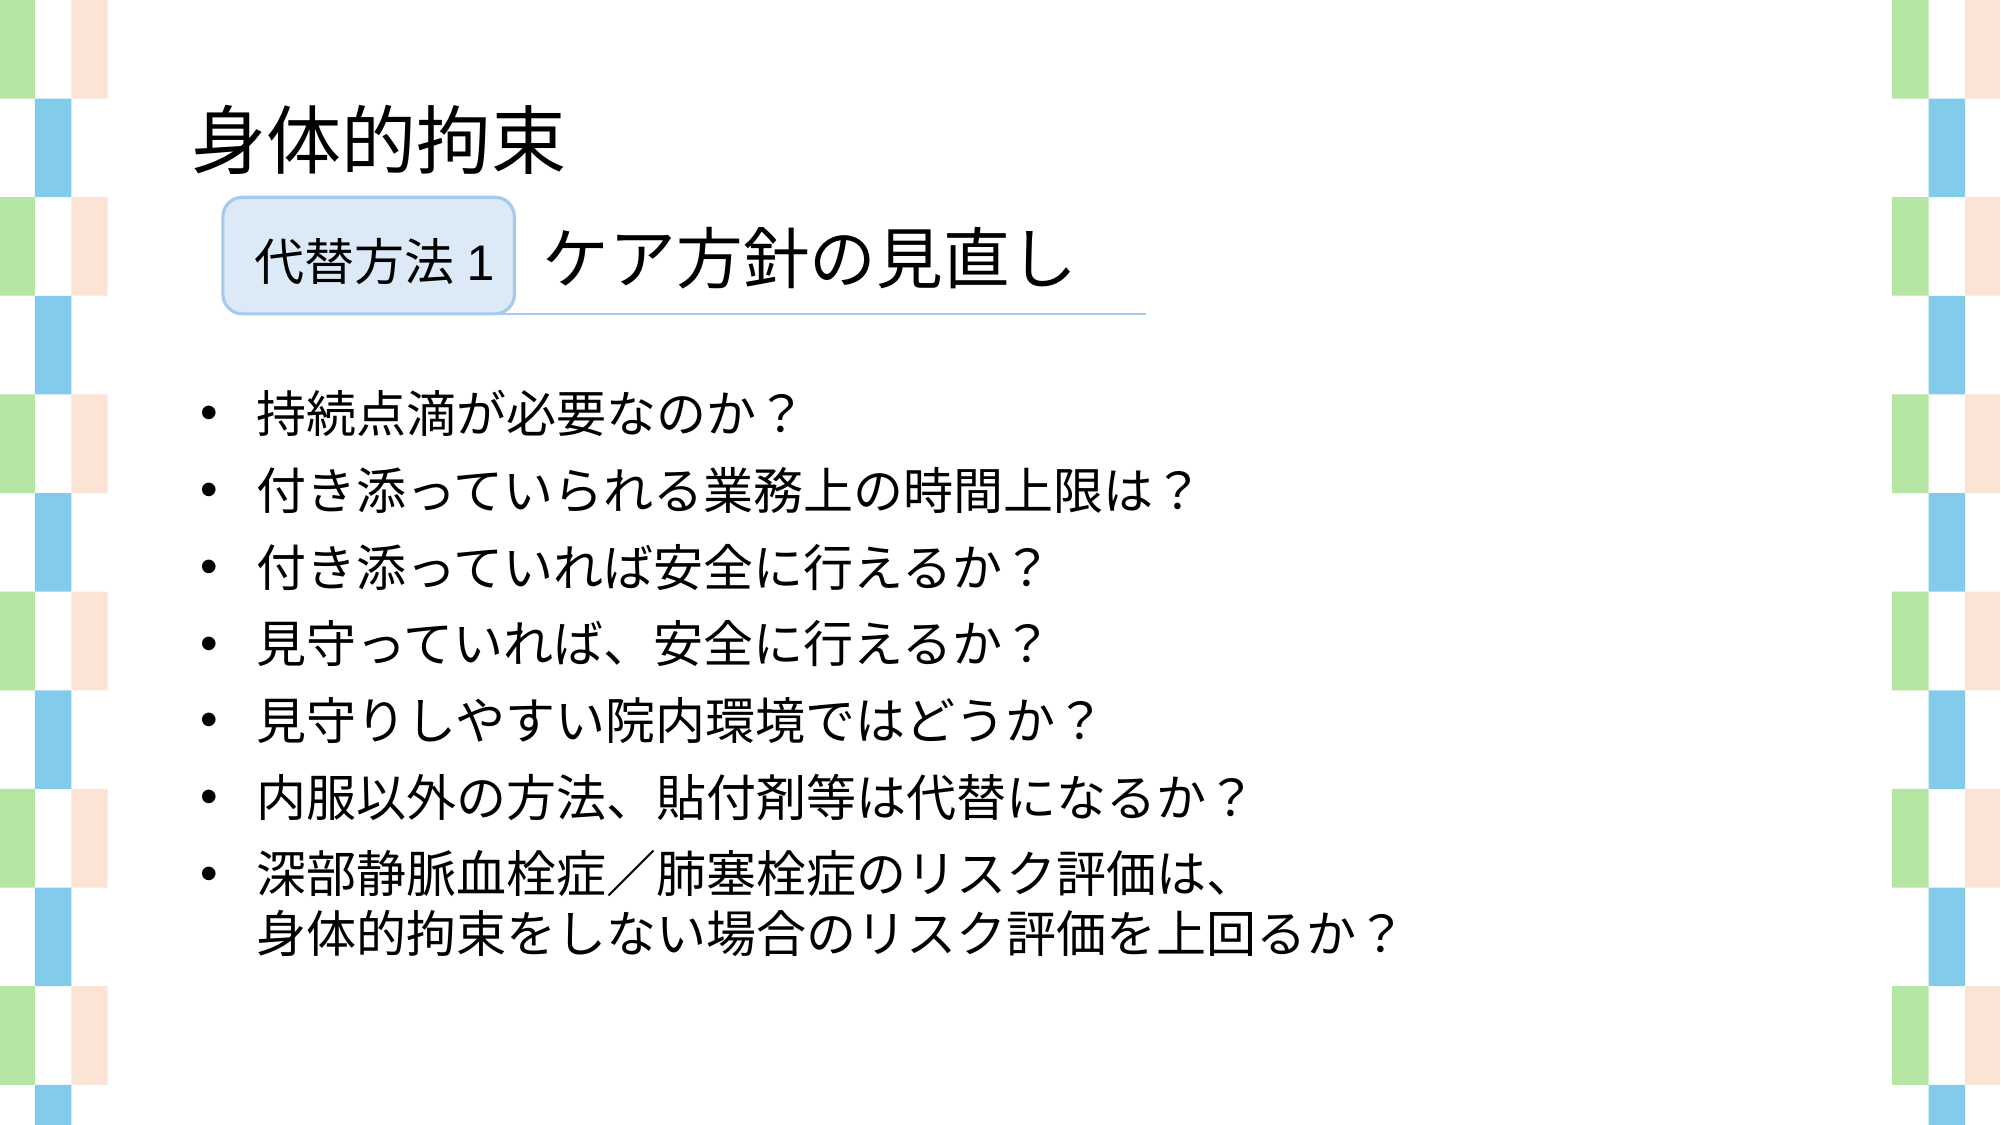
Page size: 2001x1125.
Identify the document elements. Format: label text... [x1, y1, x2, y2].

text_box 代替方法1 [239, 223, 522, 299]
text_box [1891, 0, 2000, 1125]
text_box 持続点滴が必要なのか？ 付き添っていられる業務上の時間上限は？ 付き添っていれば安全に行えるか？ 見守っていれば、安全に行えるか？ 見守りしやすい院内環境ではどうか？ 内服以外の方法、貼付剤等は代替になるか？ 深部静脈血栓症／肺塞栓症のリスク評価は、 身体的拘束をしない場合のリスク評価を上回るか？ [185, 375, 1856, 970]
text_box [0, 0, 109, 1125]
text_box 身体的拘束 [176, 85, 1891, 191]
text_box [221, 195, 516, 316]
text_box ケア方針の見直し [528, 209, 1891, 305]
